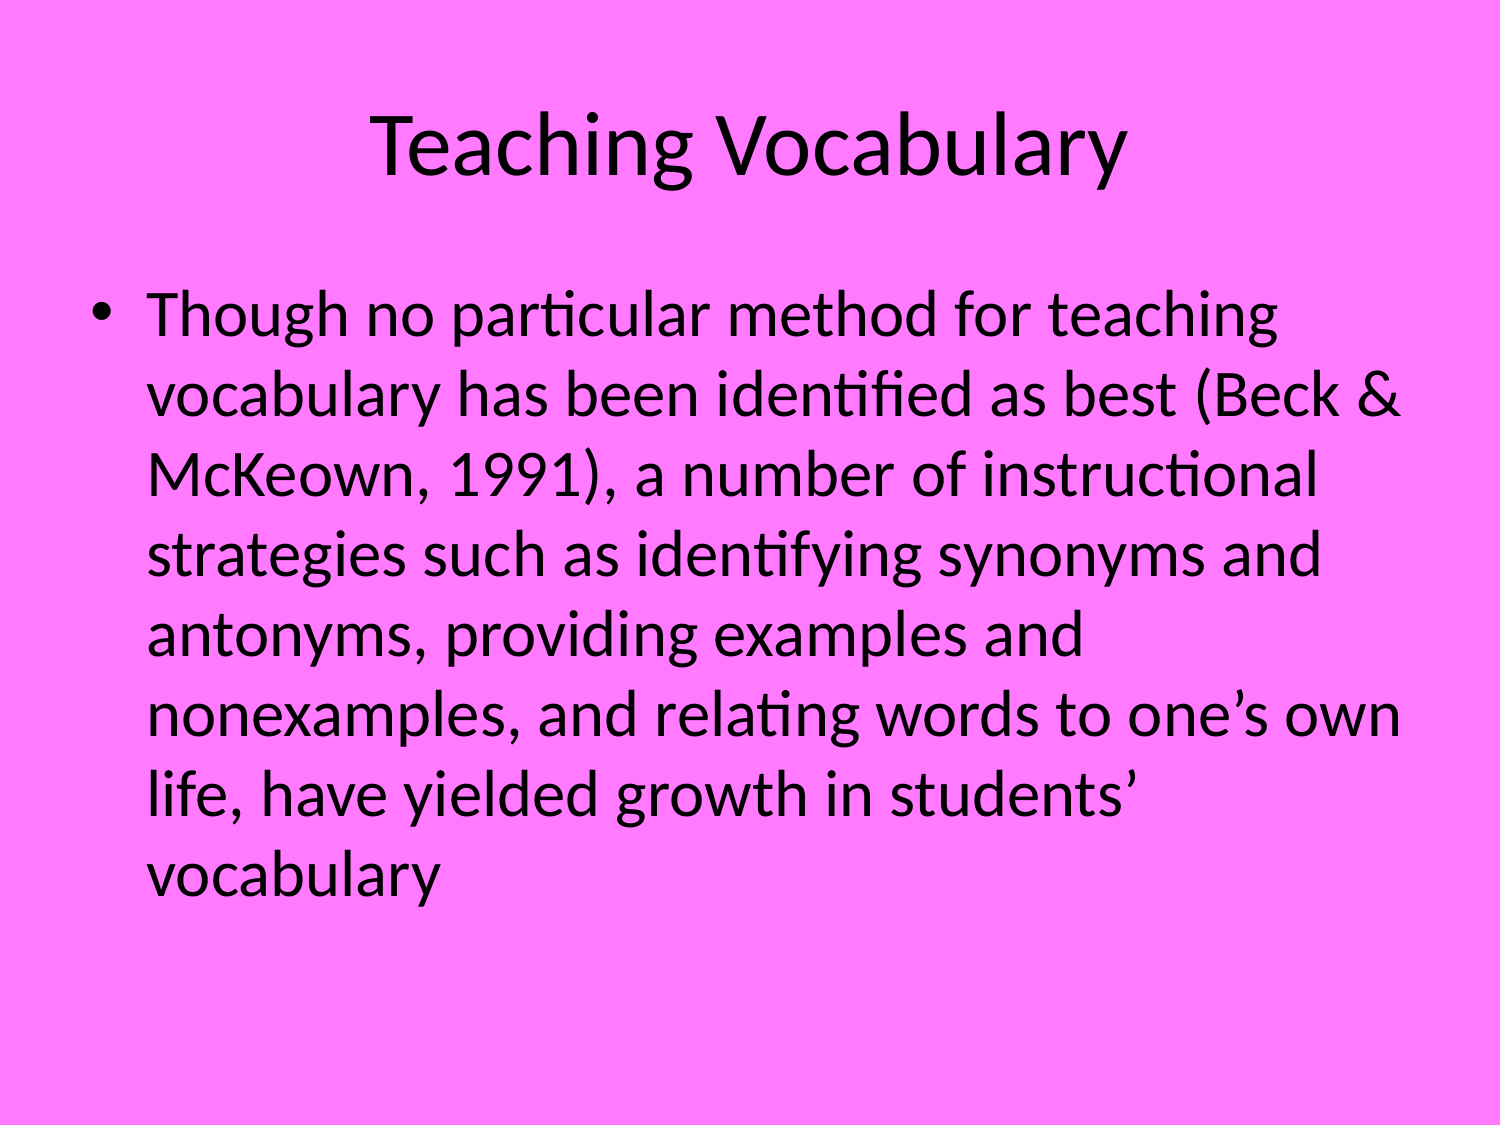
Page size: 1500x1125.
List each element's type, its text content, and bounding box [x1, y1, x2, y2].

title Teaching Vocabulary [75, 45, 1425, 233]
list Though no particular method for teaching vocabulary has been identified as best (Beck & McKeown, 1991), a number of instructional strategies such as identifying synonyms and antonyms, providing examples and nonexamples, and relating words to one’s own life, have yielded growth in students’ vocabulary [75, 262, 1425, 1005]
